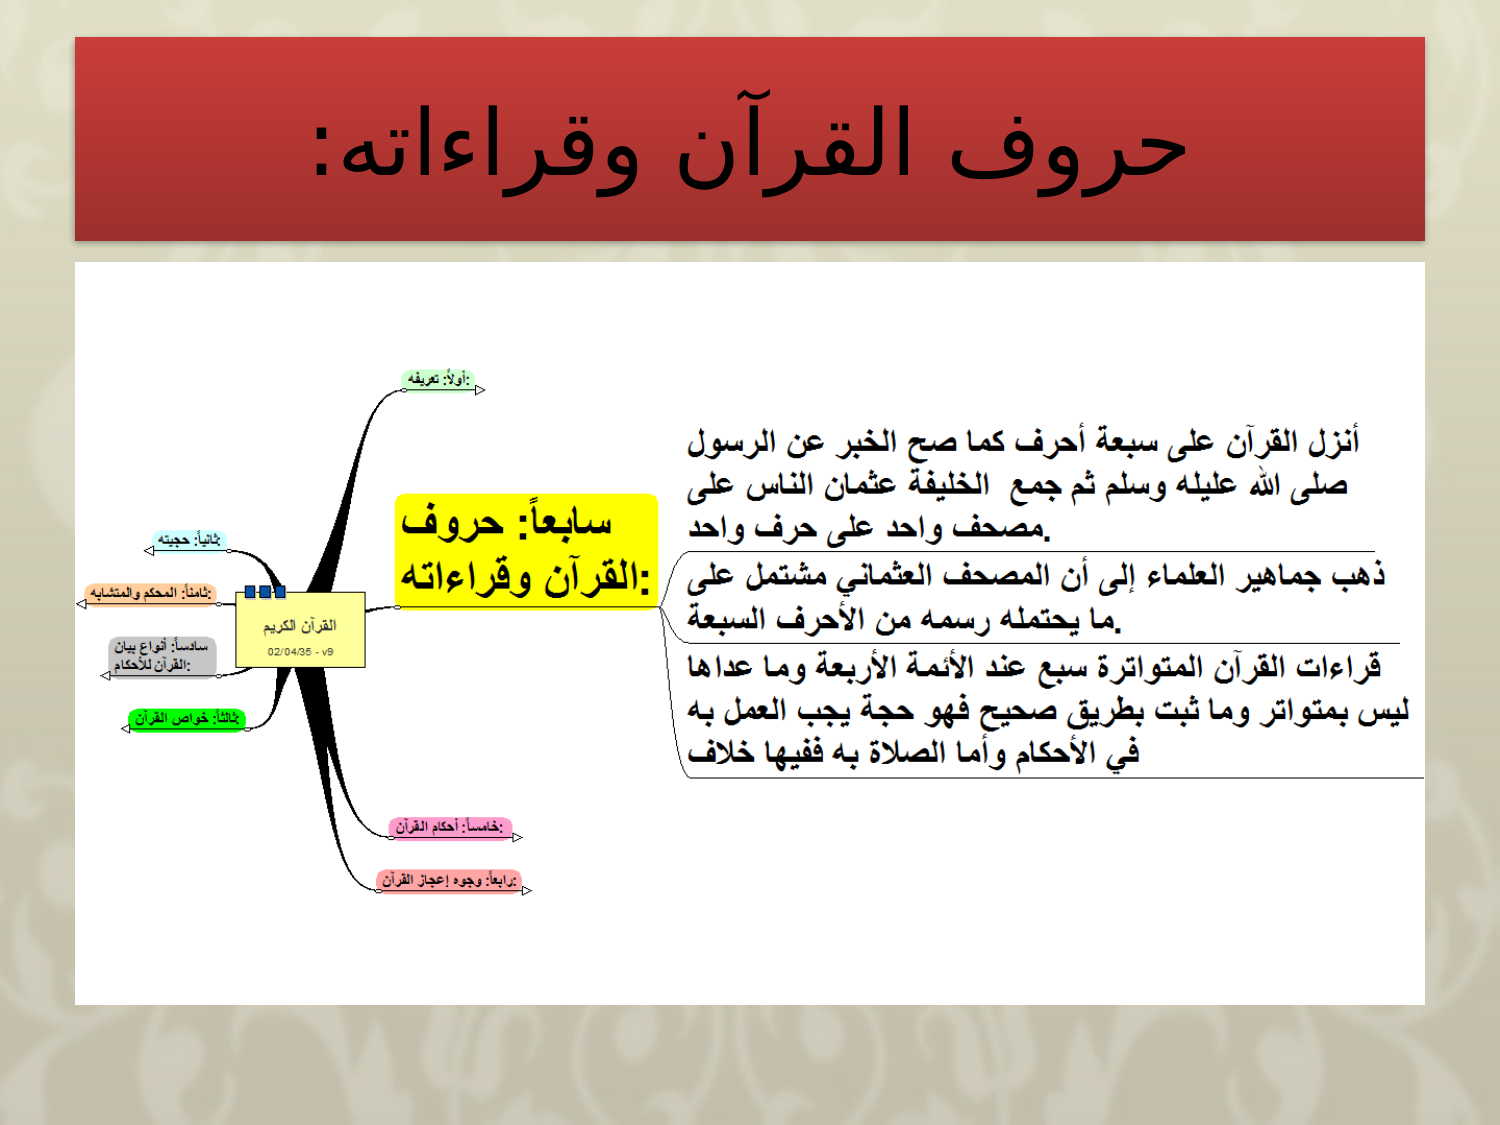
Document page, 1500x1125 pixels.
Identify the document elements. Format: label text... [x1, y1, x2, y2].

picture [0, 0, 1500, 1125]
title حروف القرآن وقراءاته: [75, 37, 1425, 241]
